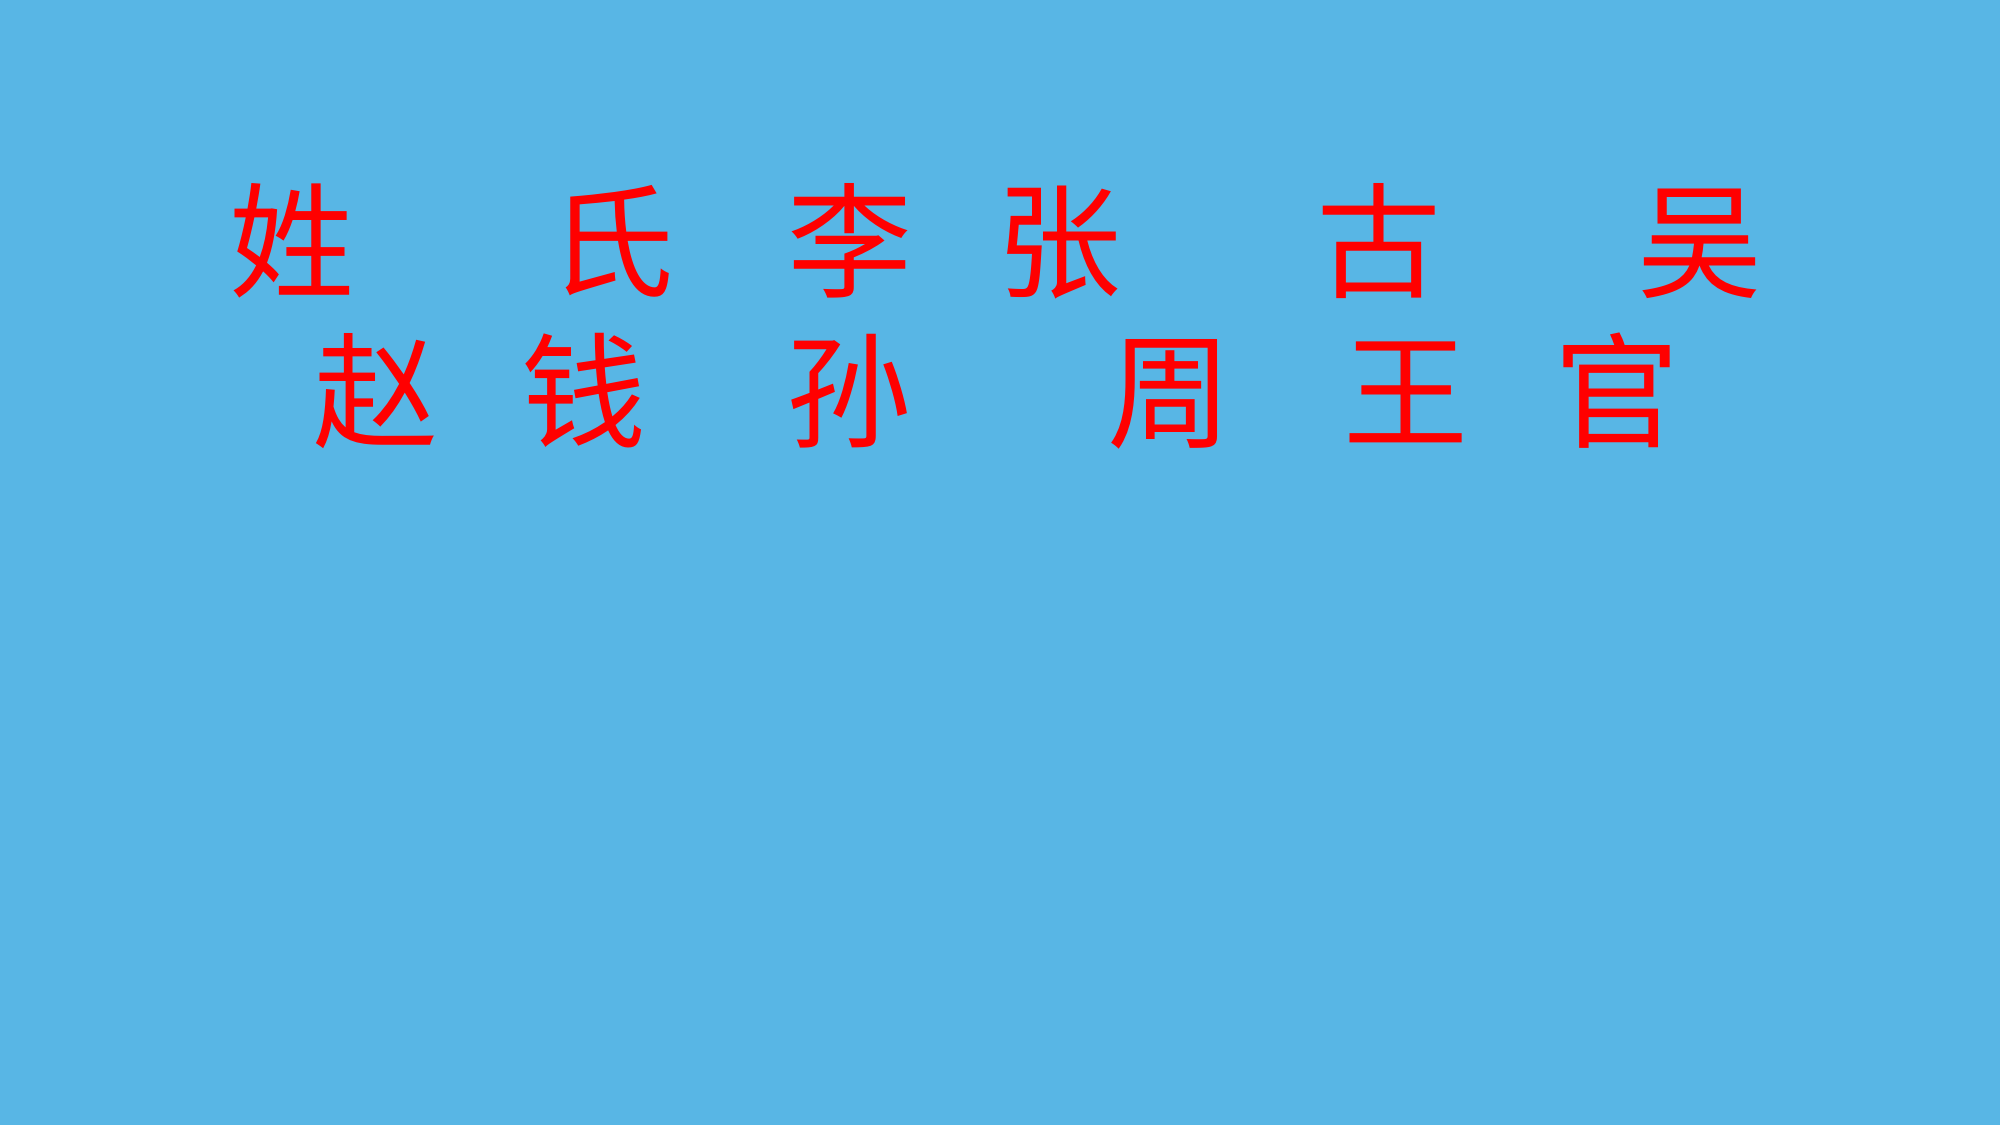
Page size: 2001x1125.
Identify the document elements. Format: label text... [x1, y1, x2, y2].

text_box 姓 氏 李 张 古 吴 赵 钱 孙 周 王 官 [214, 65, 1786, 471]
